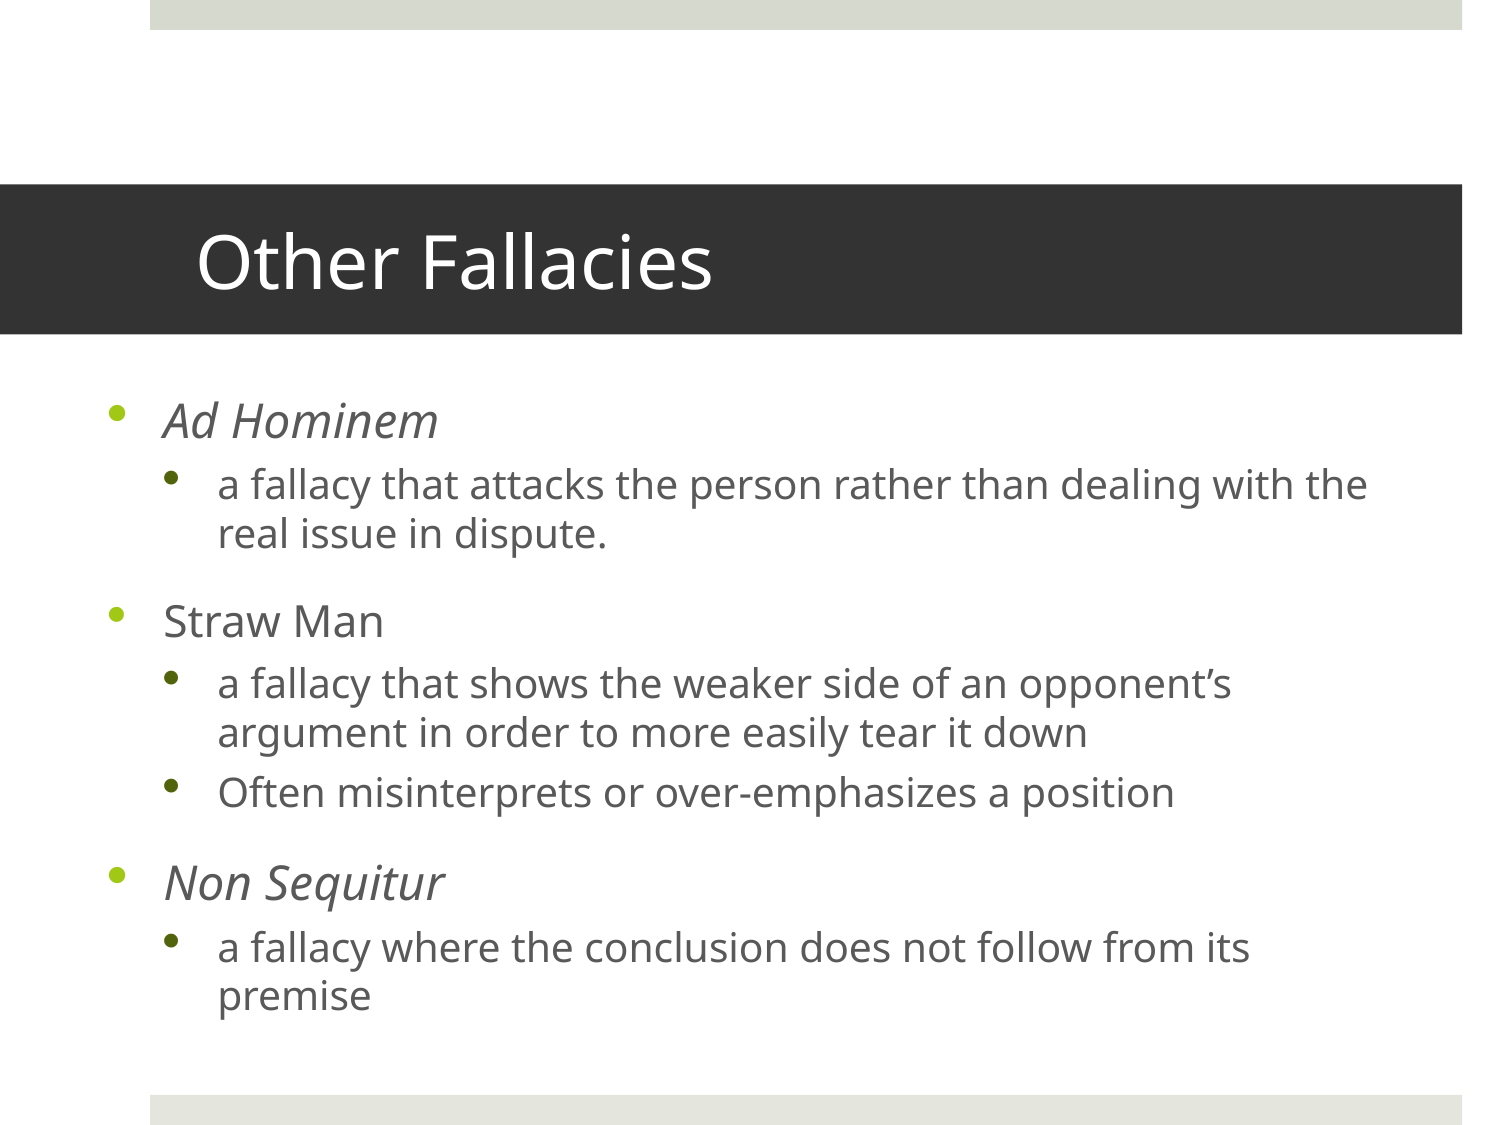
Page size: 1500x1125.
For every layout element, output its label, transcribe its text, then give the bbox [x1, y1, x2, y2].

list Ad Hominem a fallacy that attacks the person rather than dealing with the real issue in dispute. Straw Man a fallacy that shows the weaker side of an opponent’s argument in order to more easily tear it down Often misinterprets or over-emphasizes a position Non Sequitur a fallacy where the conclusion does not follow from its premise [94, 382, 1432, 1082]
title Other Fallacies [0, 184, 1463, 335]
